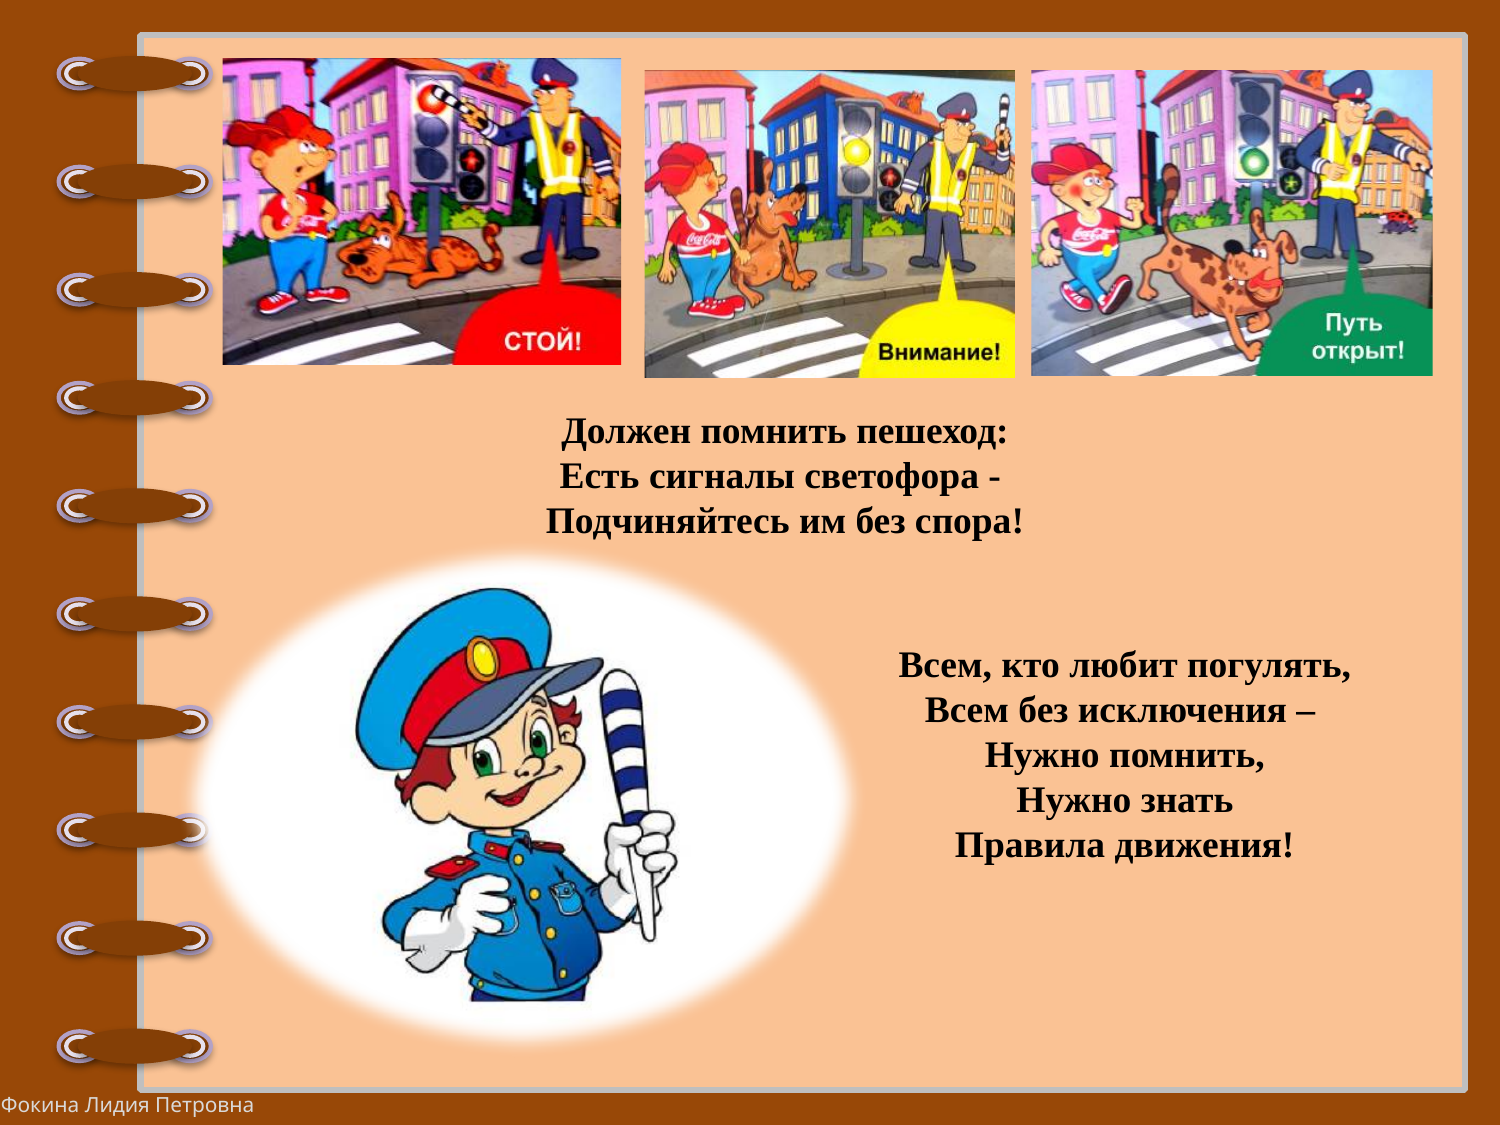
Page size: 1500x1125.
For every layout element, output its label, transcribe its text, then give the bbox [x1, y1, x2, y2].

picture [1030, 70, 1433, 376]
picture [175, 538, 868, 1058]
text_box Всем, кто любит погулять, Всем без исключения – Нужно помнить, Нужно знать Правила движения! [872, 632, 1500, 873]
text_box Должен помнить пешеход: Есть сигналы светофора - Подчиняйтесь им без спора! [410, 398, 1161, 549]
picture [222, 58, 622, 365]
picture [644, 70, 1016, 378]
